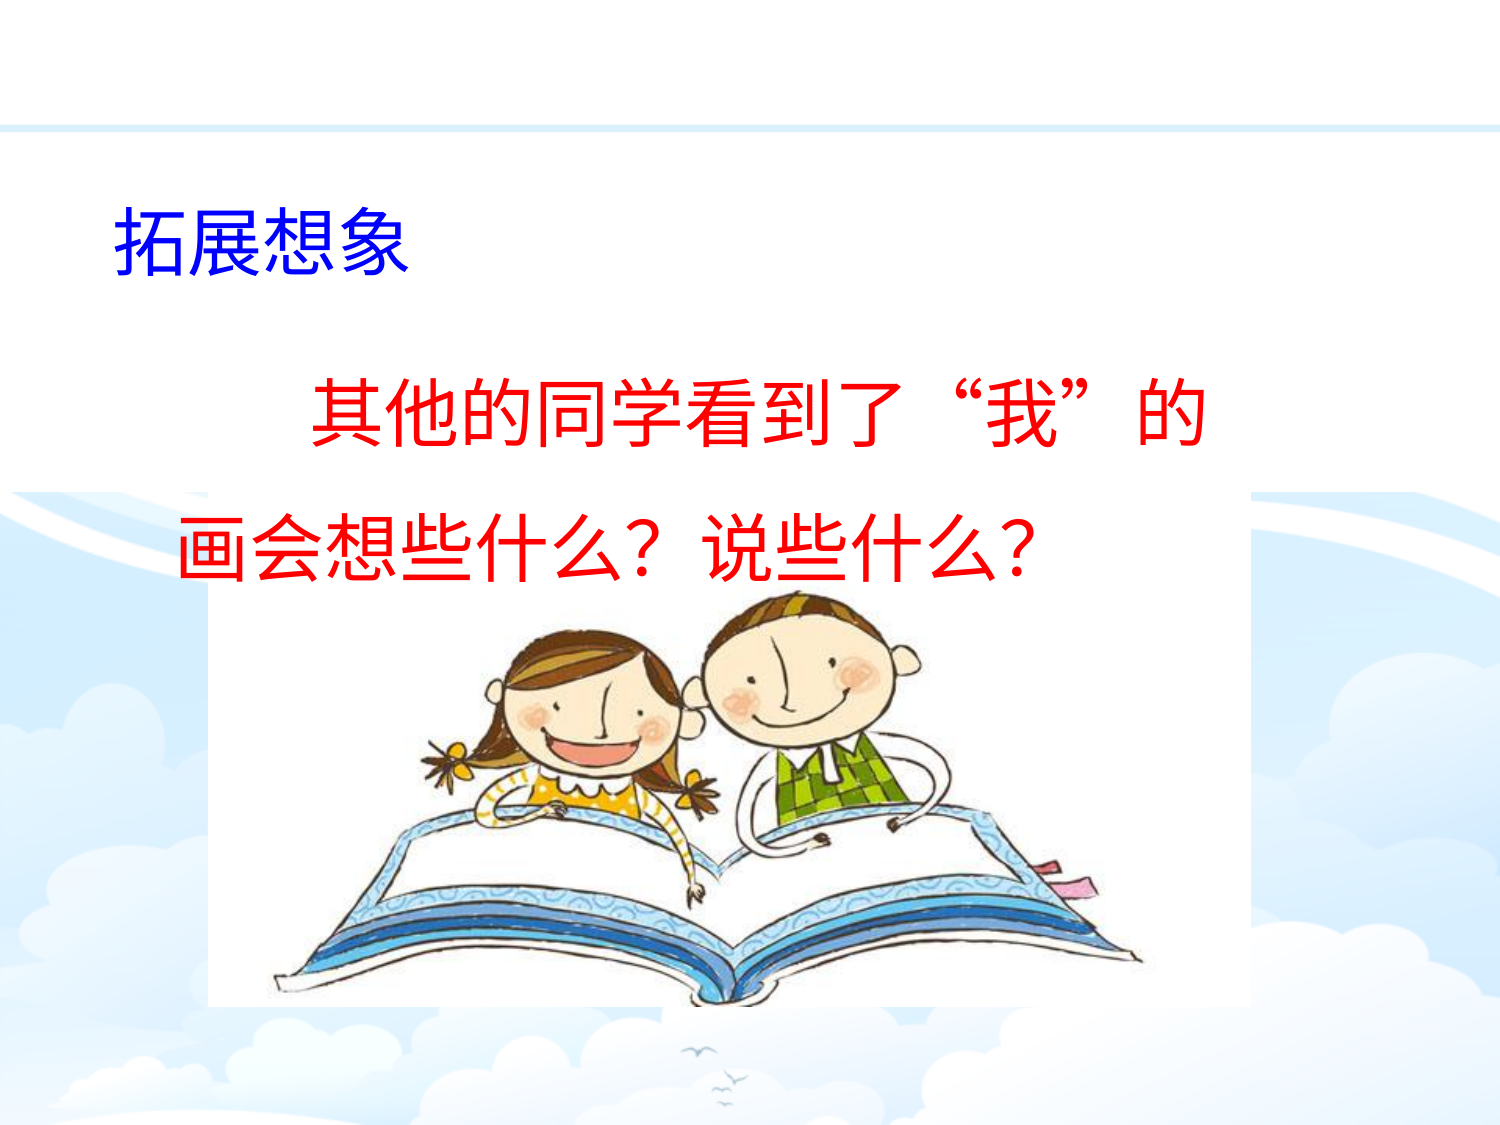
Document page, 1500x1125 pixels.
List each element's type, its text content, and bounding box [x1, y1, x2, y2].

text_box 拓展想象 [98, 187, 1422, 293]
text_box 其他的同学看到了“我”的画会想些什么？说些什么？ [159, 314, 1268, 600]
picture [208, 467, 1251, 1008]
